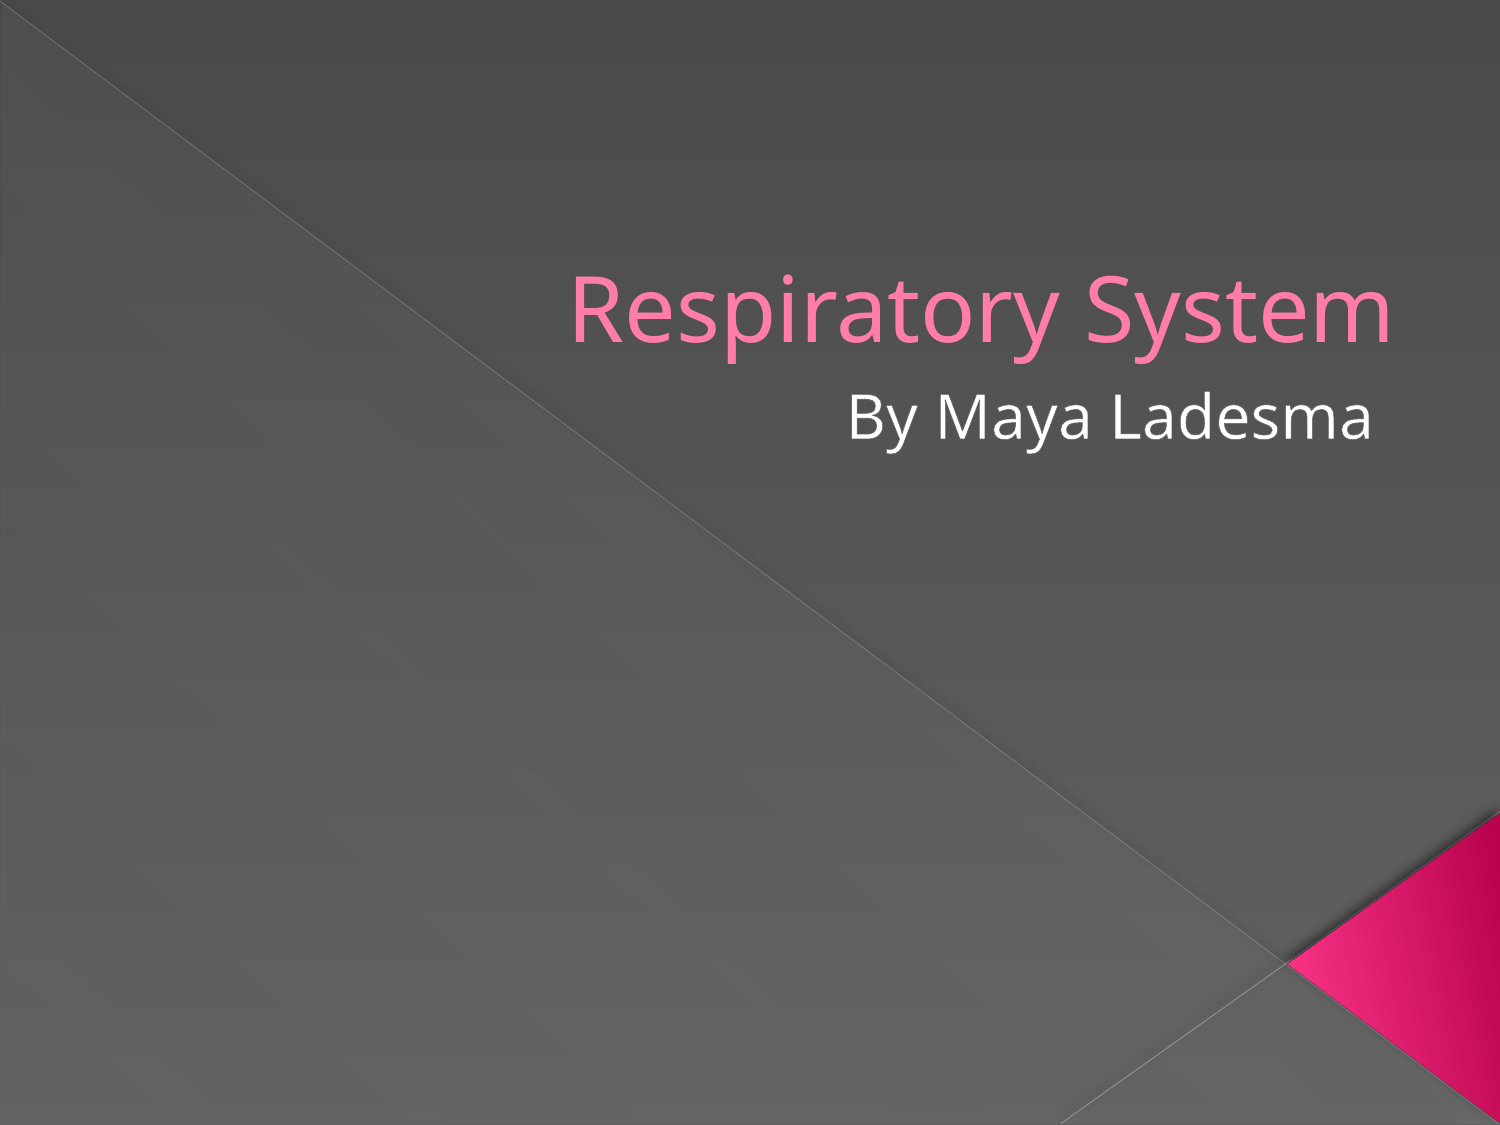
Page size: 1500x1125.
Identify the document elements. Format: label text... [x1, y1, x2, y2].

subtitle By Maya Ladesma [88, 369, 1412, 657]
title Respiratory System [88, 127, 1412, 369]
